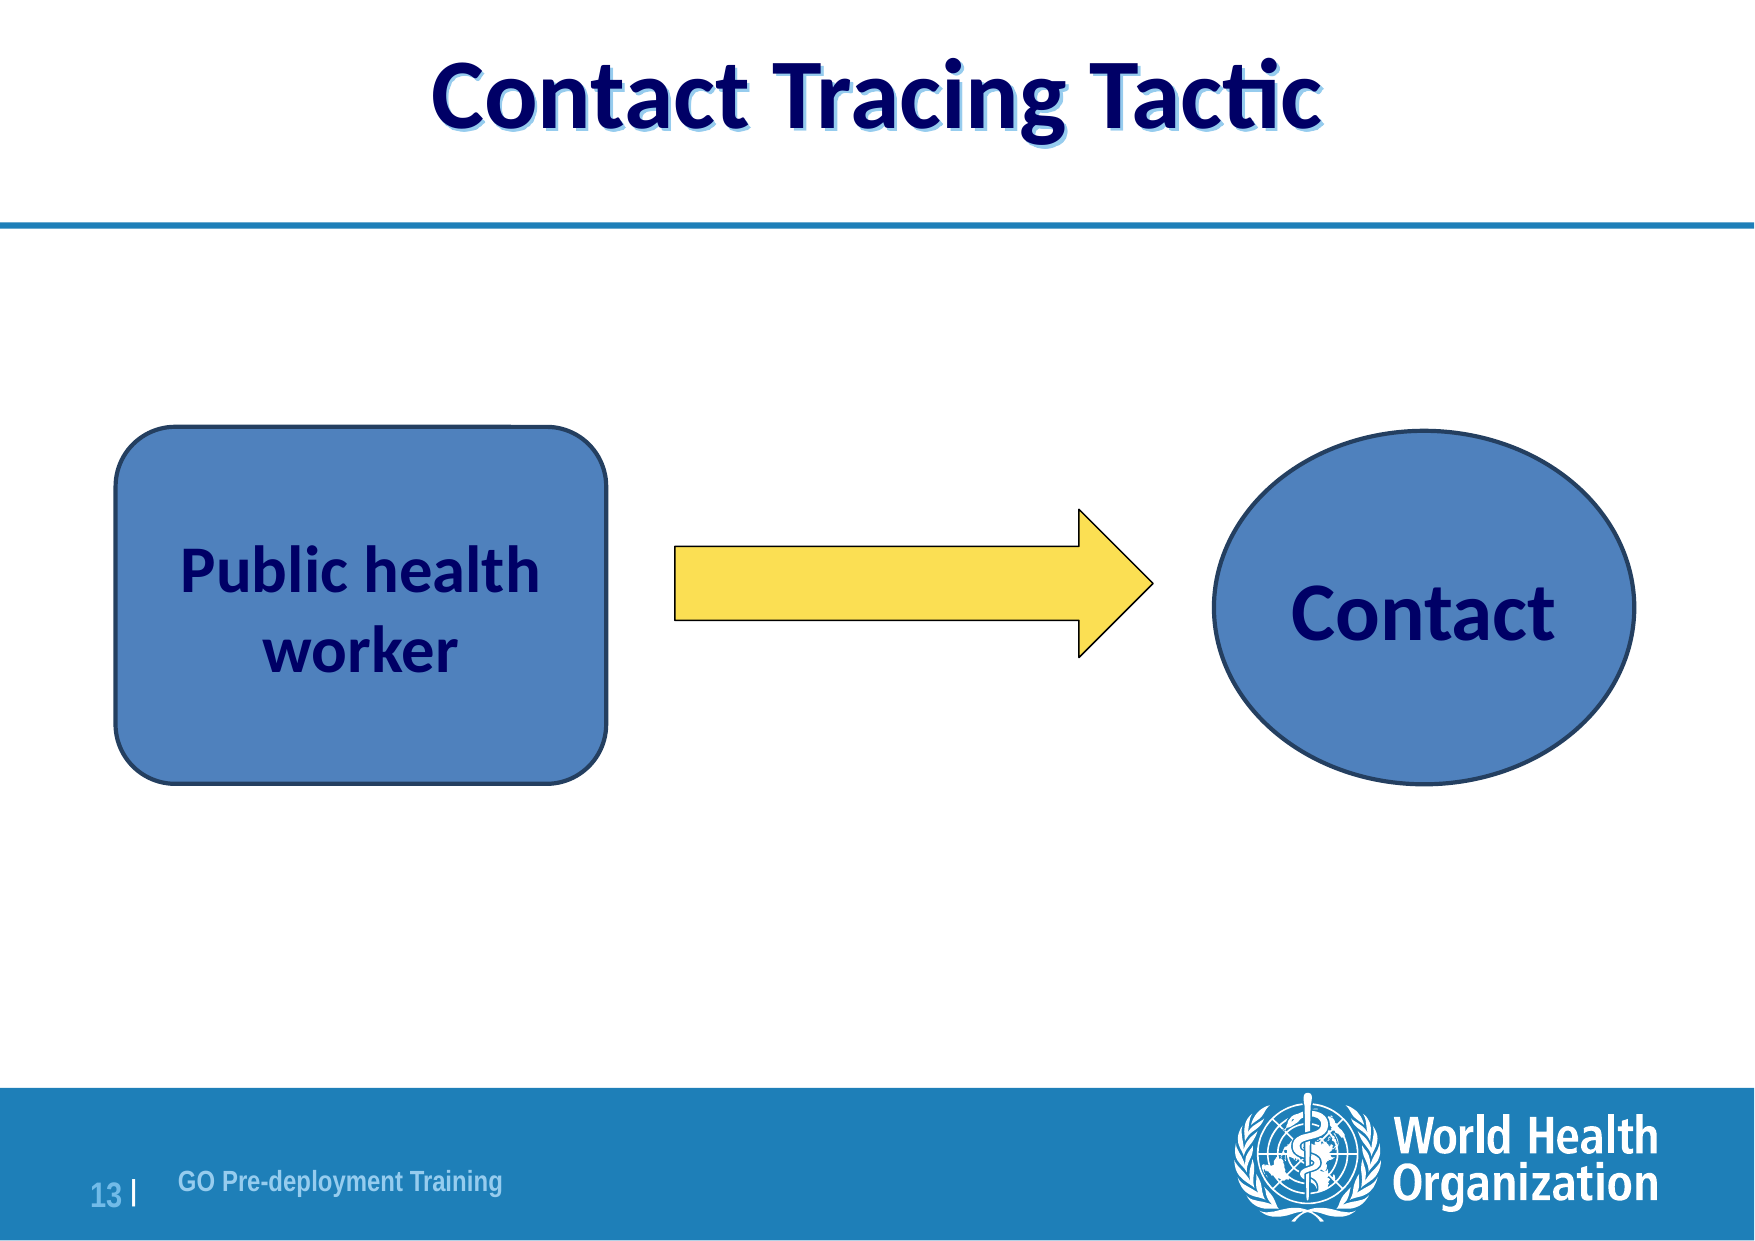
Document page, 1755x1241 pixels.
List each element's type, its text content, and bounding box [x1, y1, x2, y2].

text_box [115, 426, 1635, 785]
title Contact Tracing Tactic [0, 0, 1755, 178]
